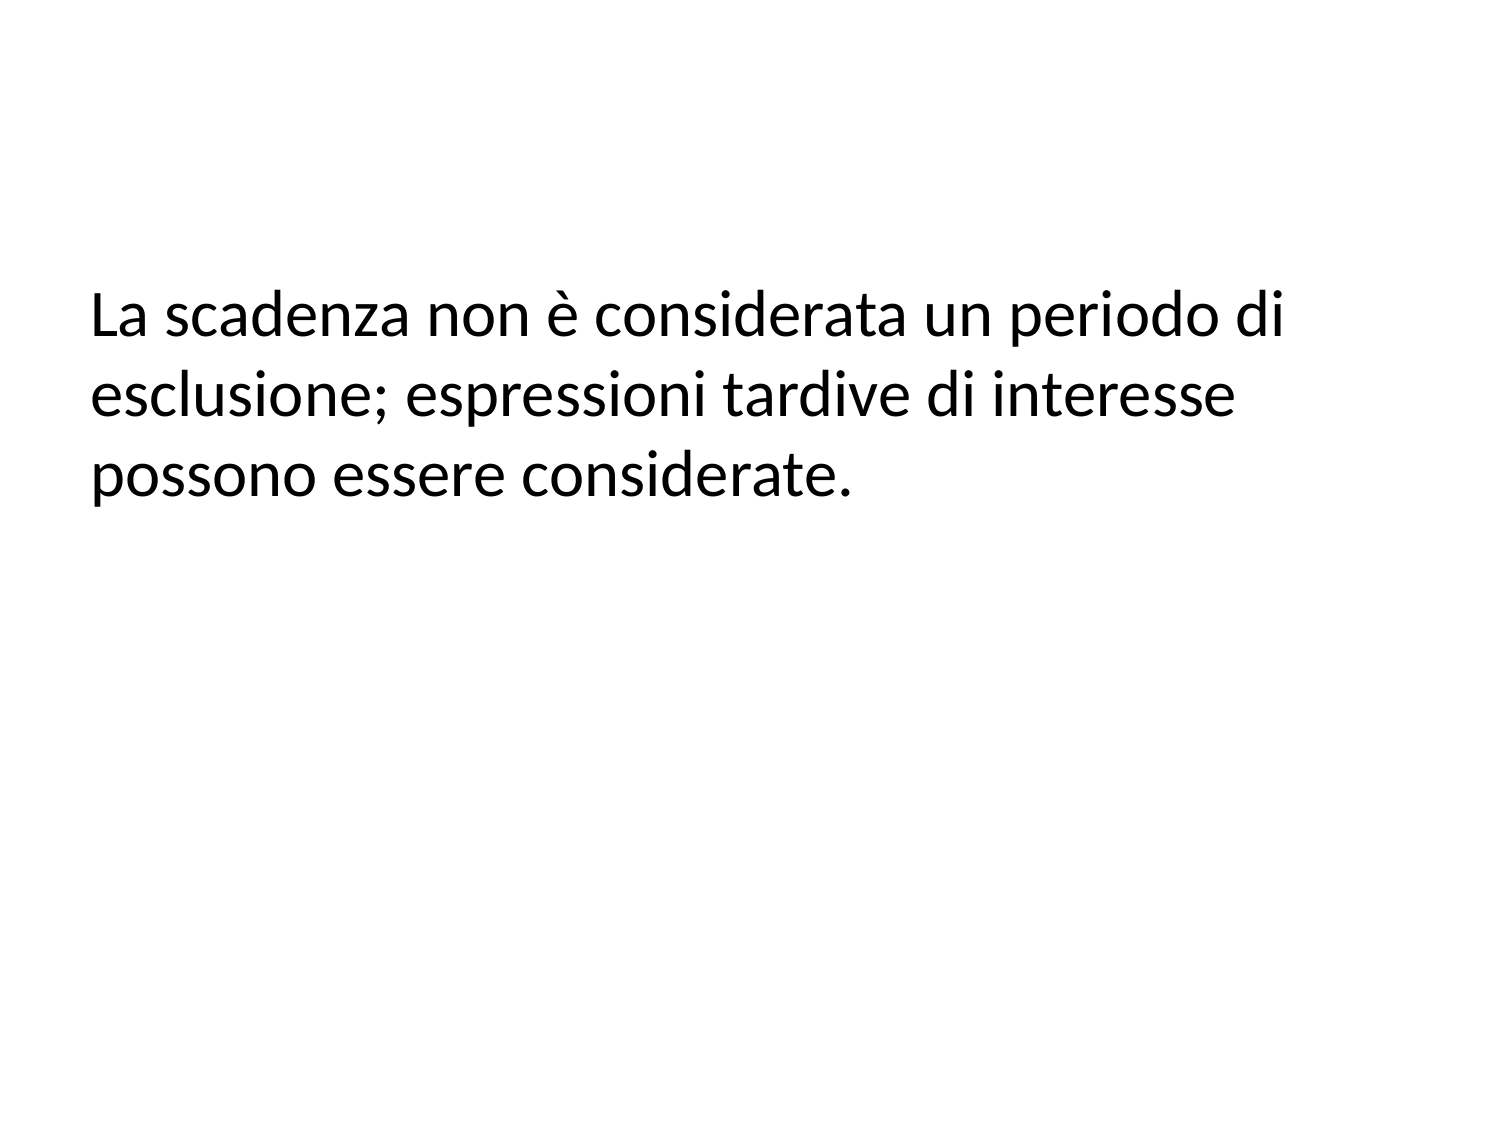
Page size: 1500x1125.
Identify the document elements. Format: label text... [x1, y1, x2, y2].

list La scadenza non è considerata un periodo di esclusione; espressioni tardive di interesse possono essere considerate. [75, 262, 1425, 1005]
